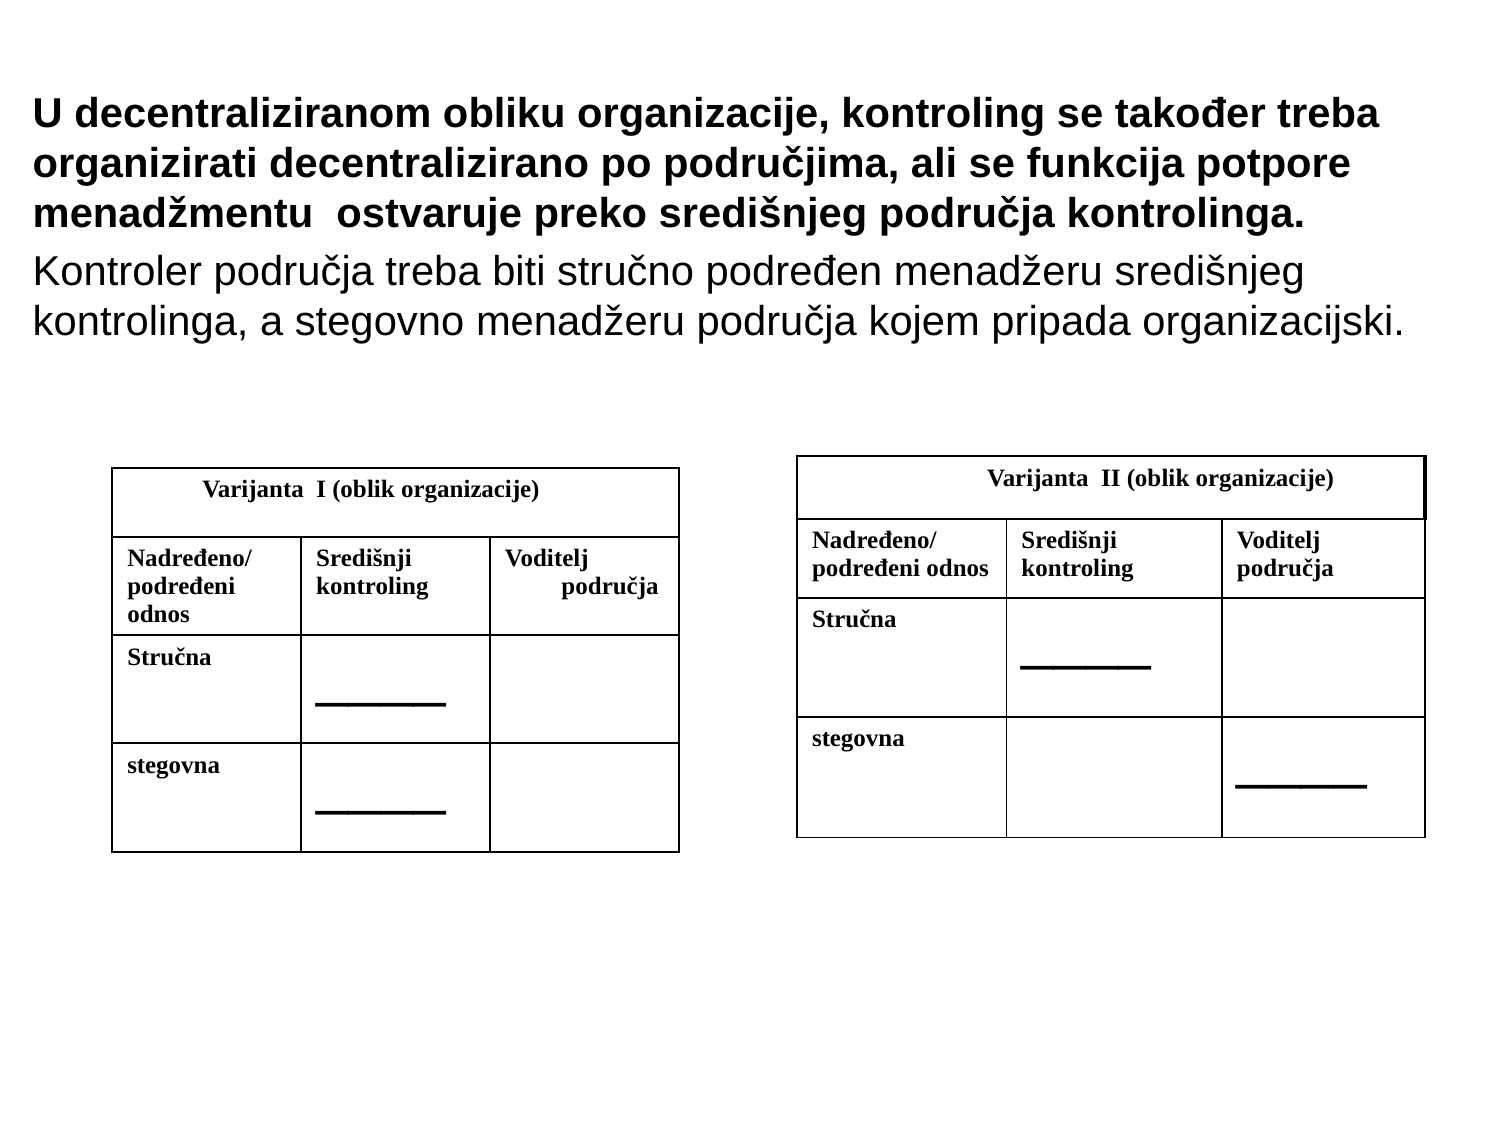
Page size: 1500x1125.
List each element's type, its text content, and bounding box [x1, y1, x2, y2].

table_cell [491, 636, 678, 742]
table_cell Stručna [798, 599, 1006, 716]
table_cell Nadređeno/podređeni odnos [113, 538, 300, 634]
table_cell Voditelj područja [1223, 520, 1424, 597]
list U decentraliziranom obliku organizacije, kontroling se također treba organizirati decentralizirano po područjima, ali se funkcija potpore menadžmentu ostvaruje preko središnjeg područja kontrolinga. Kontroler područja treba biti stručno podređen menadžeru središnjeg kontrolinga, a stegovno menadžeru područja kojem pripada organizacijski. [17, 77, 1500, 422]
table_cell Središnji kontroling [302, 538, 489, 634]
table_cell [491, 744, 678, 851]
table_cell Voditelj područja [491, 538, 678, 634]
table_header Varijanta I (oblik organizacije) [113, 469, 678, 536]
table_cell Nadređeno/podređeni odnos [798, 520, 1006, 597]
table_cell Središnji kontroling [1007, 520, 1221, 597]
table_cell [1007, 718, 1221, 837]
table_cell ____ [1223, 718, 1424, 837]
table_cell Stručna [113, 636, 300, 742]
table_cell [1223, 599, 1424, 716]
table_cell ____ [302, 744, 489, 851]
table_cell stegovna [798, 718, 1006, 837]
table_cell ____ [302, 636, 489, 742]
table_header Varijanta II (oblik organizacije) [798, 457, 1423, 518]
table_cell stegovna [113, 744, 300, 851]
table_cell ____ [1007, 599, 1221, 716]
